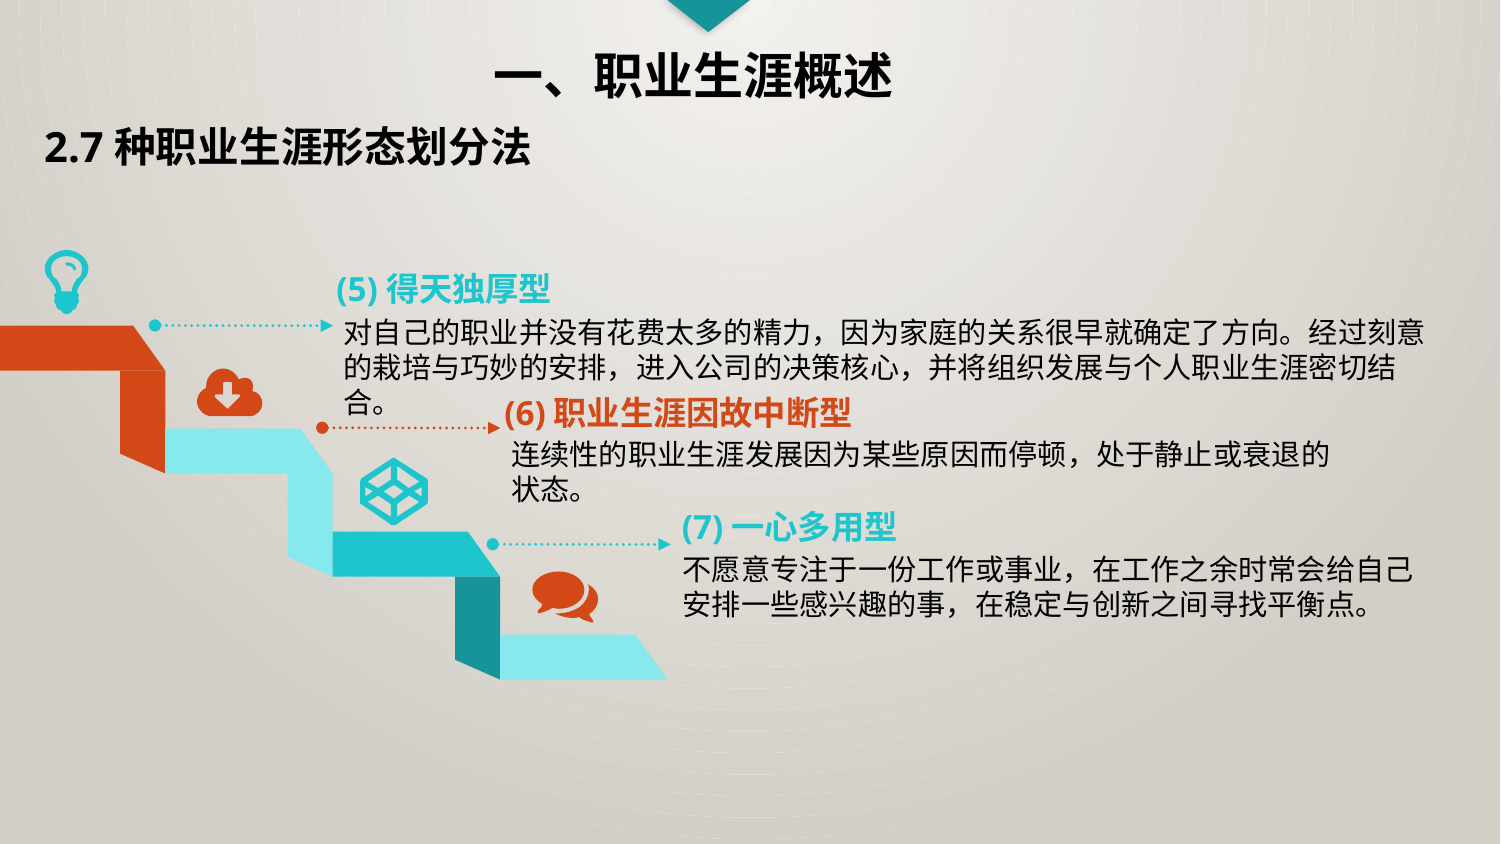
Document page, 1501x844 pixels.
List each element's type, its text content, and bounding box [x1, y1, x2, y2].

text_box 连续性的职业生涯发展因为某些原因而停顿，处于静止或衰退的状态。 [500, 429, 1349, 507]
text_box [165, 428, 333, 577]
text_box (6)职业生涯因故中断型 [493, 384, 764, 436]
text_box [196, 368, 263, 417]
text_box (7)一心多用型 [670, 499, 941, 543]
text_box [555, 584, 599, 623]
text_box [455, 576, 501, 680]
text_box 一、职业生涯概述 [478, 37, 937, 112]
text_box 不愿意专注于一份工作或事业，在工作之余时常会给自己安排一些感兴趣的事，在稳定与创新之间寻找平衡点。 [671, 544, 1452, 614]
text_box [333, 531, 500, 577]
text_box [665, 0, 752, 34]
text_box [44, 249, 89, 315]
text_box [360, 457, 428, 526]
text_box (5)得天独厚型 [325, 260, 596, 312]
text_box 2.7种职业生涯形态划分法 [29, 113, 691, 179]
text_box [0, 325, 166, 474]
text_box [532, 571, 585, 614]
text_box 对自己的职业并没有花费太多的精力，因为家庭的关系很早就确定了方向。经过刻意的栽培与巧妙的安排，进入公司的决策核心，并将组织发展与个人职业生涯密切结合。 [332, 307, 1460, 385]
text_box [500, 634, 668, 680]
